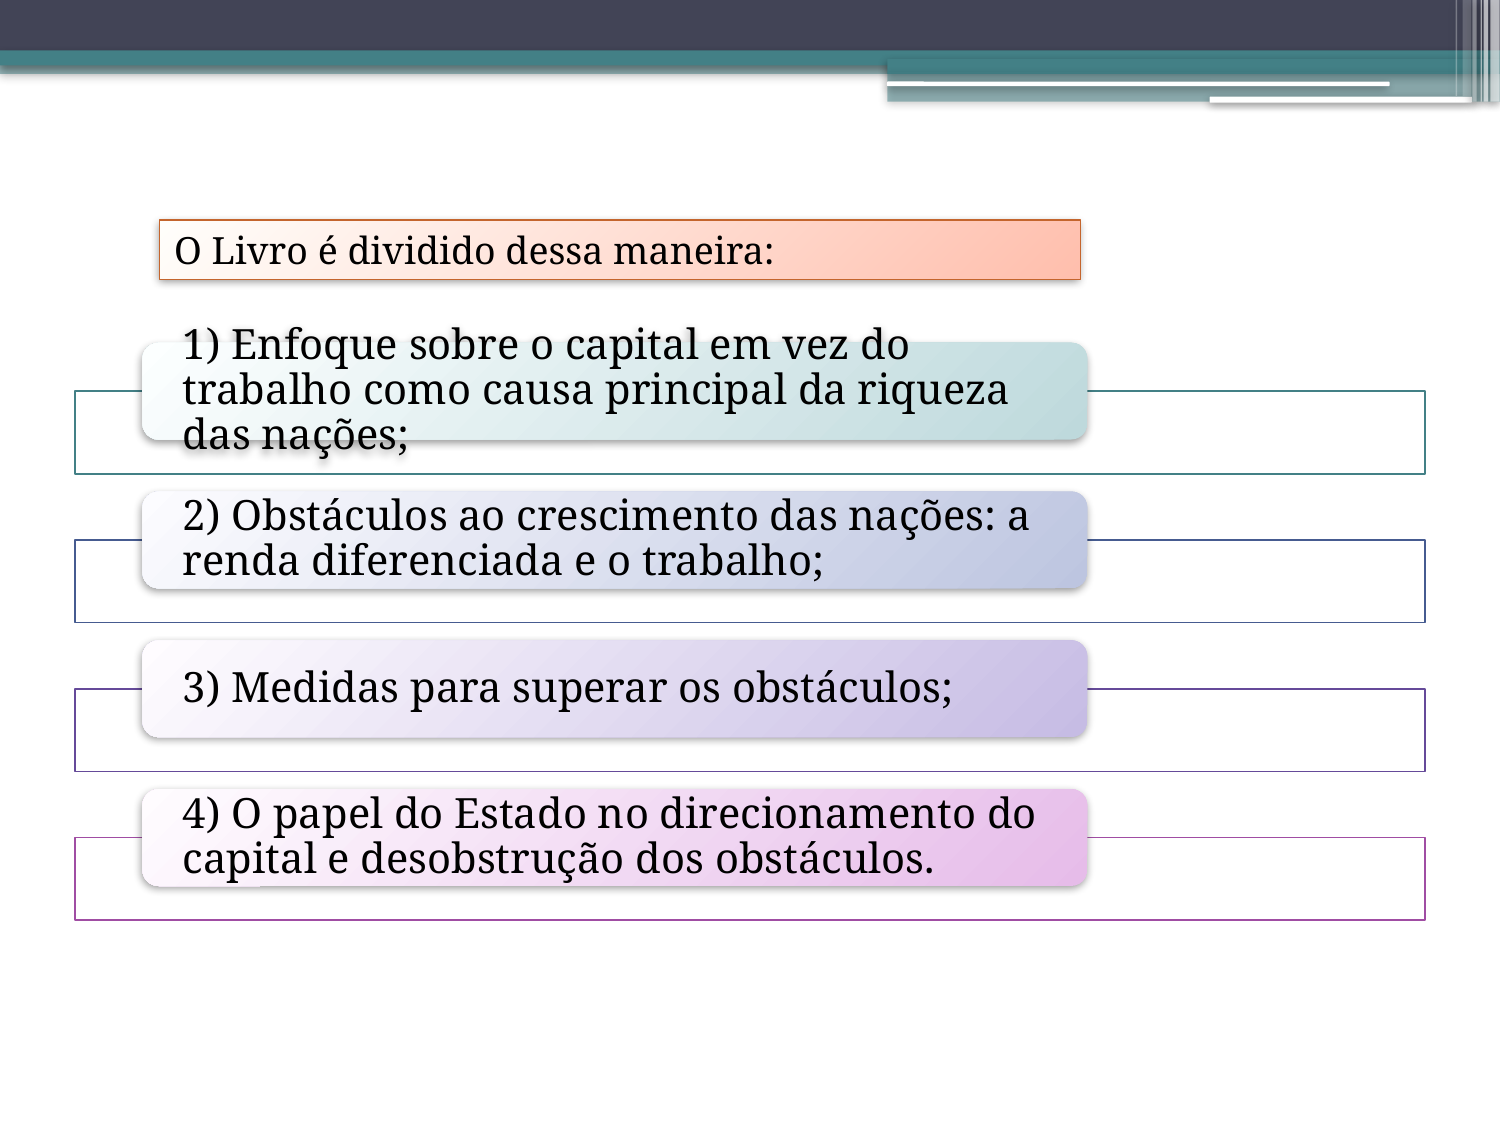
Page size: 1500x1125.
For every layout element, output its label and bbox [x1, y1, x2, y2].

list [74, 184, 1426, 1079]
